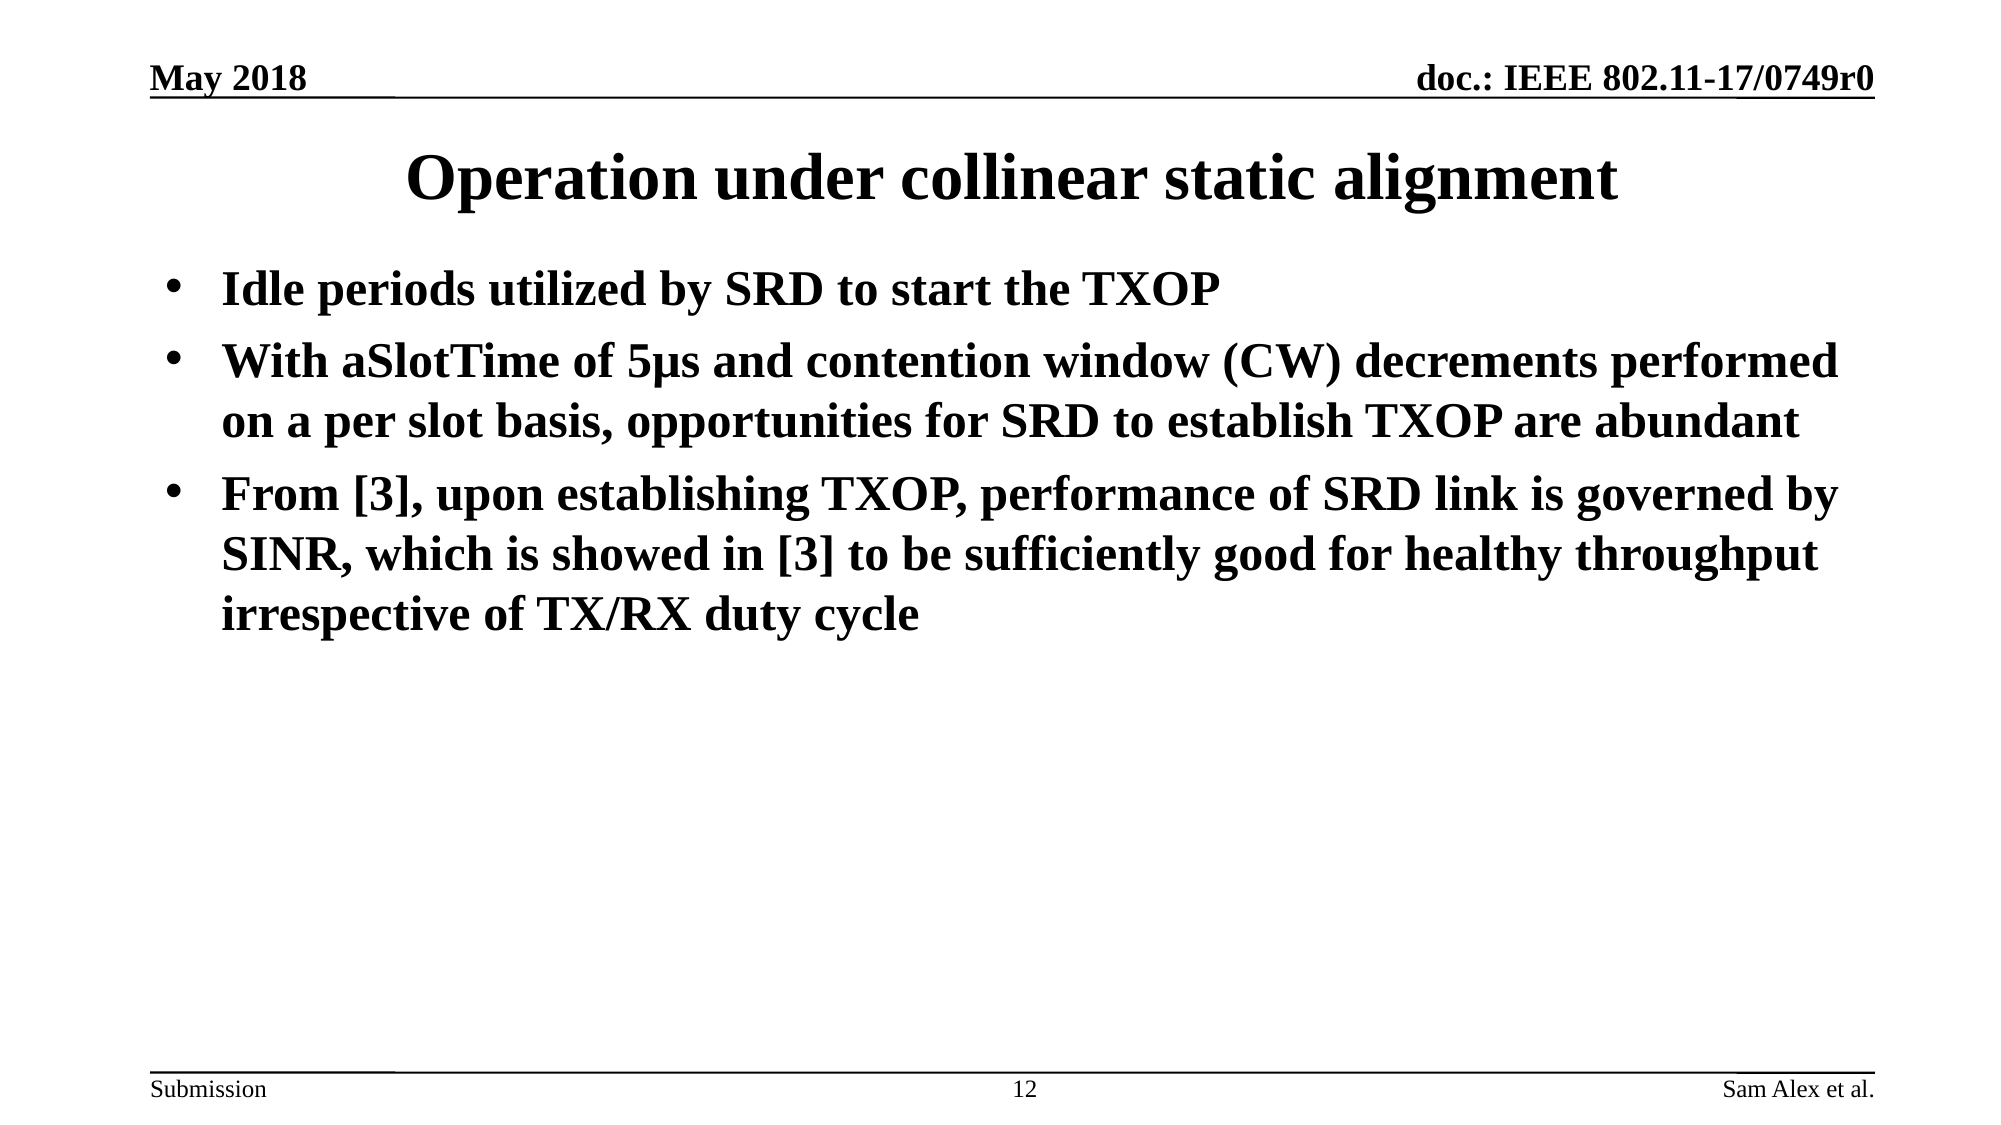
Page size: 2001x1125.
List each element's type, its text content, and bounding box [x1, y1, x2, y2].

slide_number 12 [936, 1072, 1113, 1111]
title Operation under collinear static alignment [149, 97, 1876, 248]
footer Sam Alex et al. [1169, 1072, 1876, 1111]
list Idle periods utilized by SRD to start the TXOP With aSlotTime of 5µs and contention window (CW) decrements performed on a per slot basis, opportunities for SRD to establish TXOP are abundant From [3], upon establishing TXOP, performance of SRD link is governed by SINR, which is showed in [3] to be sufficiently good for healthy throughput irrespective of TX/RX duty cycle [149, 248, 1876, 1073]
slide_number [149, 59, 750, 98]
